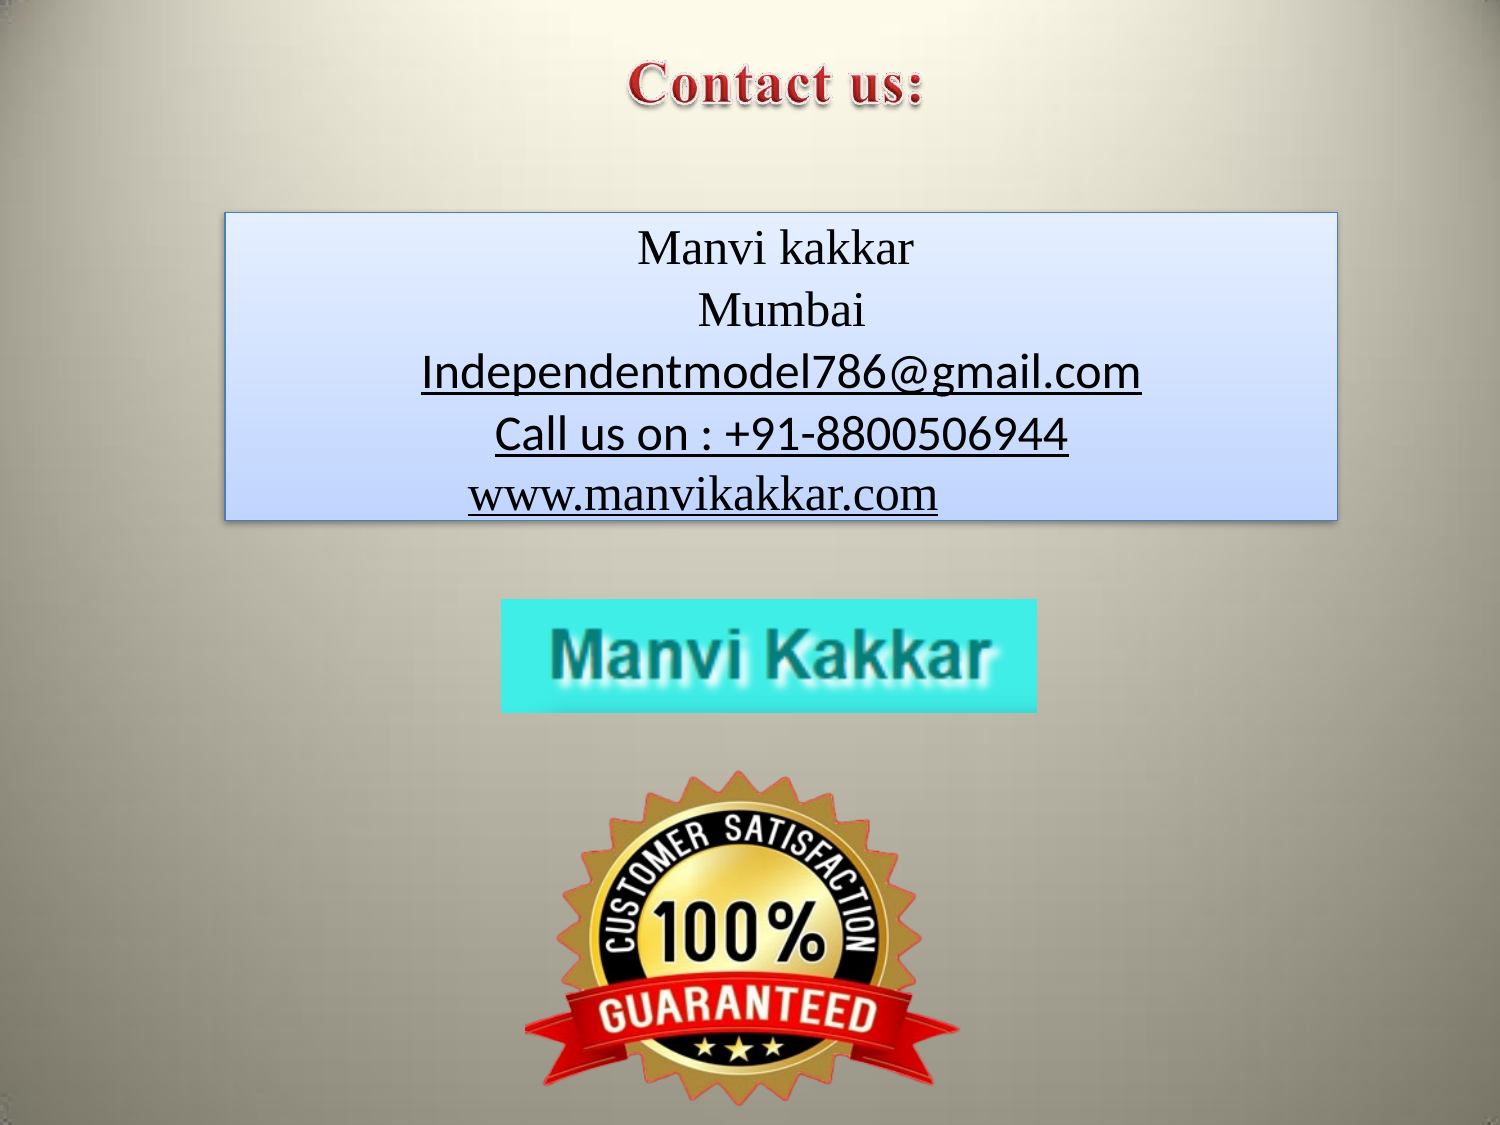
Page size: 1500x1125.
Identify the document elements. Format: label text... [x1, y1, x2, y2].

text_box Manvi kakkar Mumbai Independentmodel786@gmail.com Call us on : +91-8800506944 www.manvikakkar.com [224, 212, 1338, 521]
picture [0, 0, 1500, 1125]
text_box [583, 23, 969, 129]
